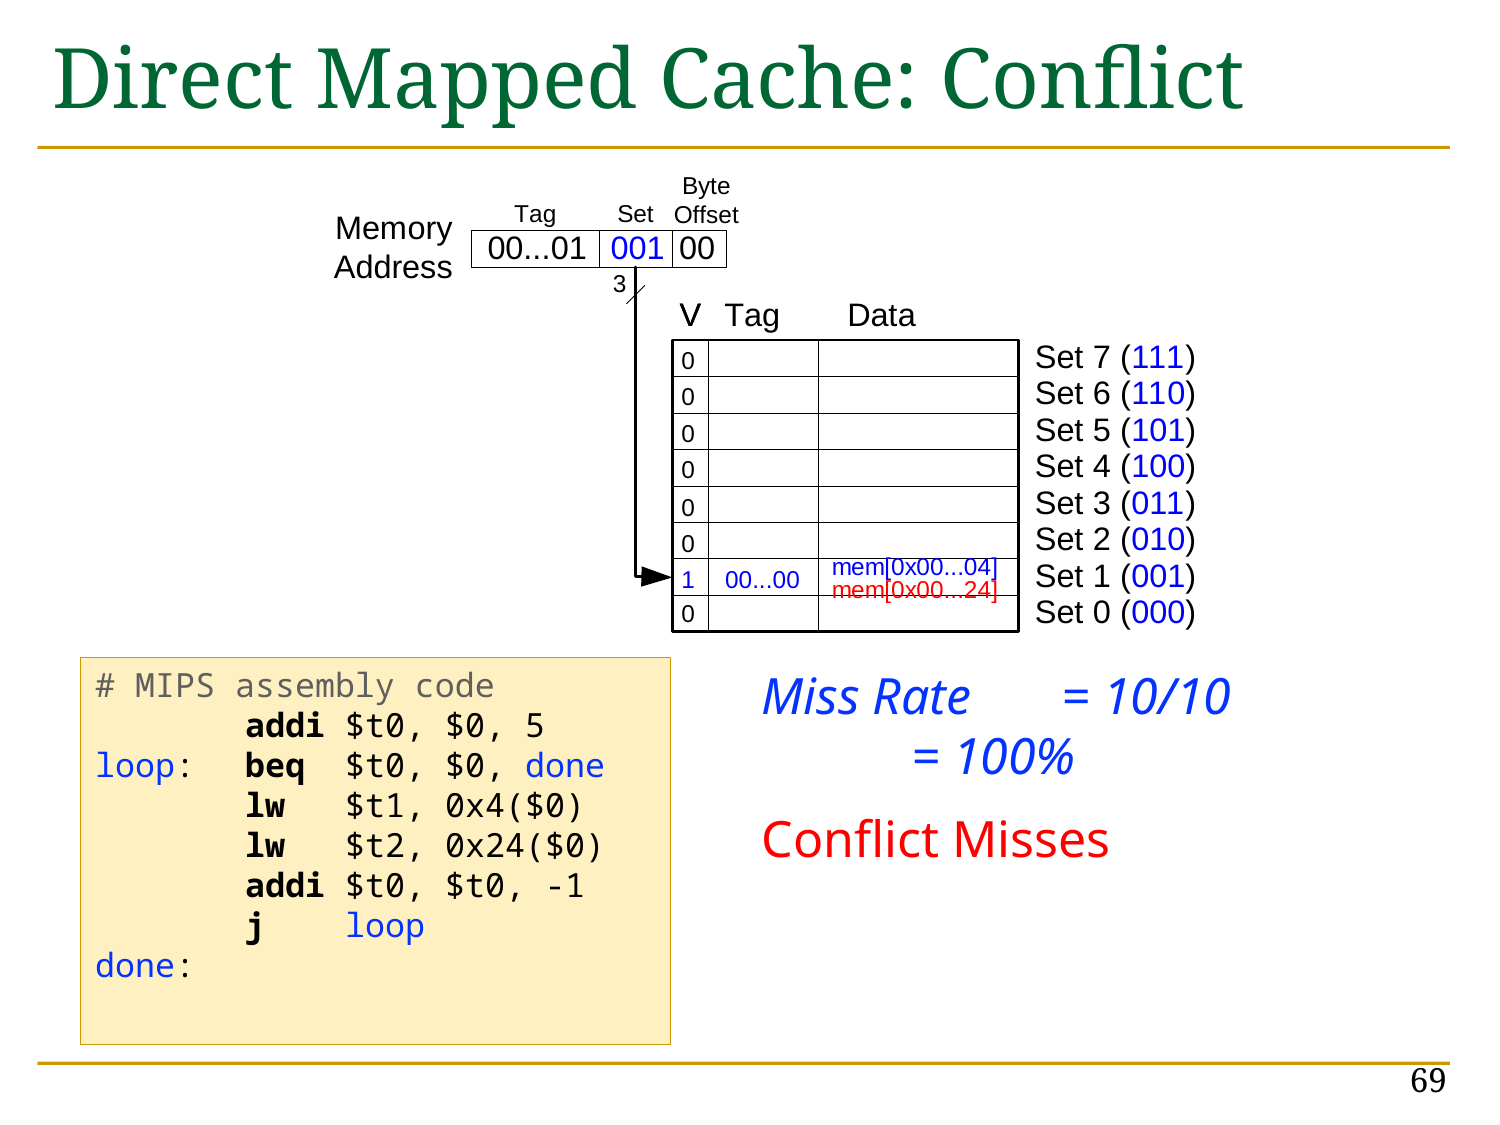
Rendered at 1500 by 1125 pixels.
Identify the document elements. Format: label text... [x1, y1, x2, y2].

list # MIPS assembly code addi $t0, $0, 5 loop: beq $t0, $0, done lw $t1, 0x4($0) lw $t2, 0x24($0) addi $t0, $t0, -1 j loop done: [80, 657, 671, 1045]
title Direct Mapped Cache: Conflict [37, 0, 1385, 150]
list Miss Rate = 10/10 = 100% Conflict Misses [746, 657, 1382, 1045]
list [307, 162, 1226, 643]
text_box 69 [1111, 1036, 1462, 1112]
